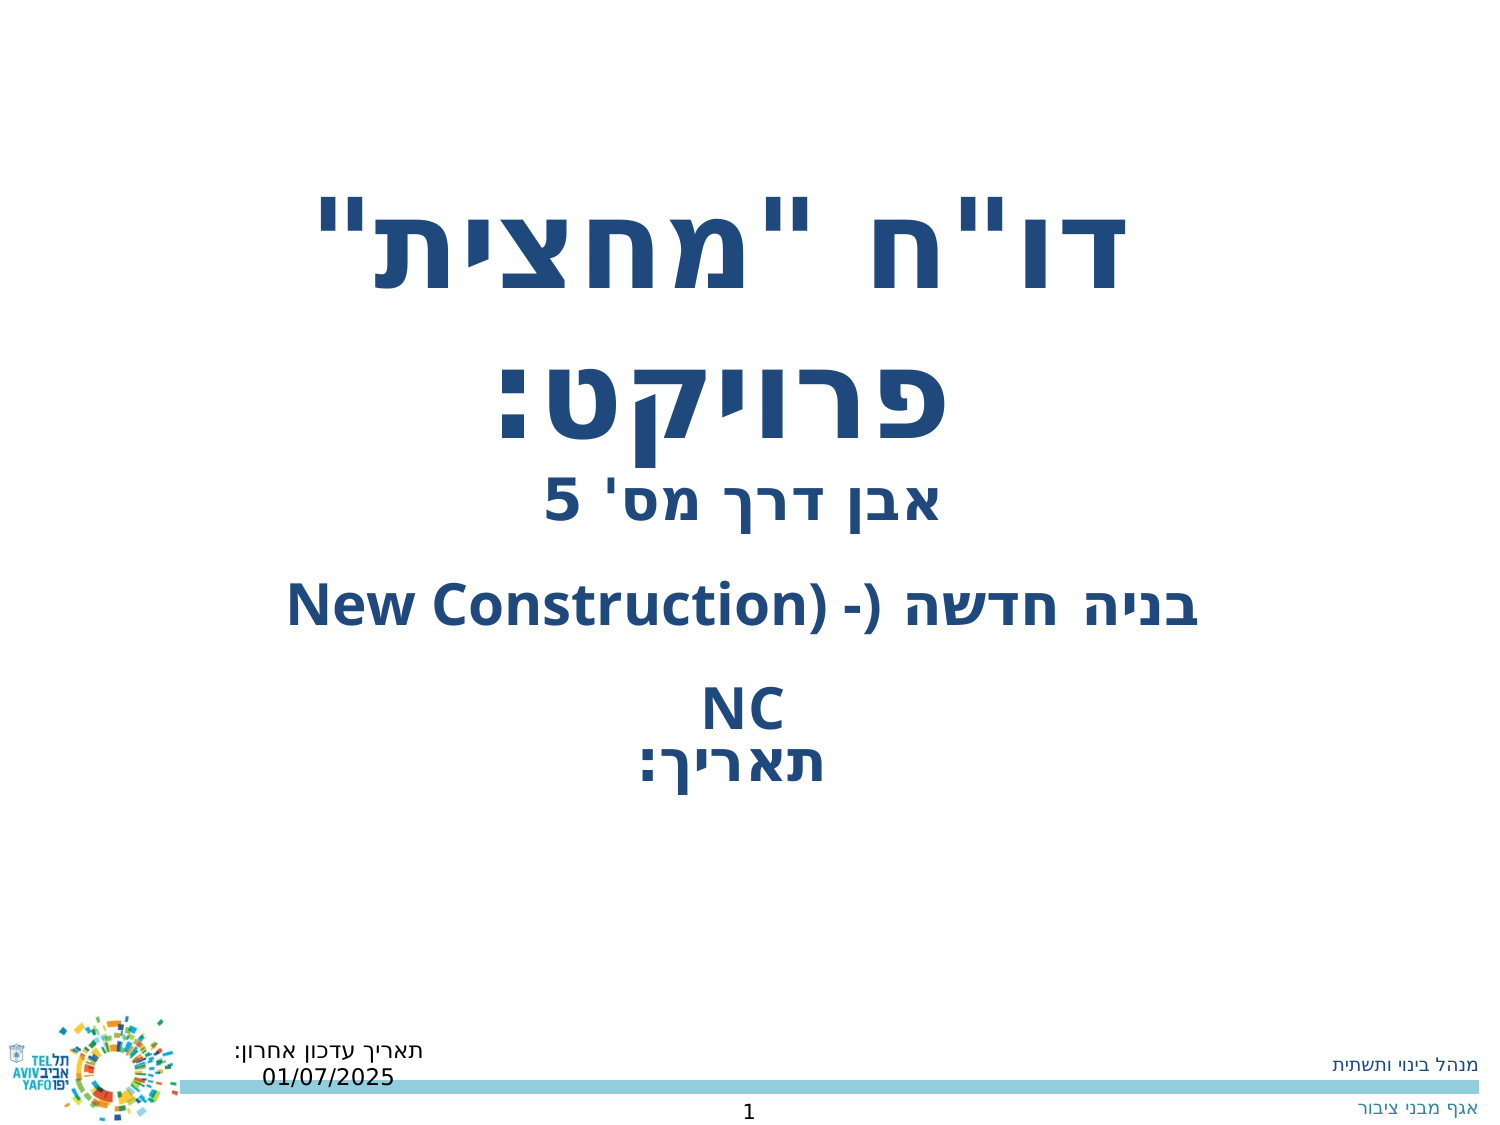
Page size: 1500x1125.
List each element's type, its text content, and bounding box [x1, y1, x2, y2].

text_box דו"ח "מחצית" פרויקט: [253, 160, 1187, 466]
text_box תאריך: [561, 706, 903, 811]
text_box תאריך עדכון אחרון: 01/07/2025 [157, 1046, 500, 1106]
picture [7, 1013, 180, 1123]
text_box אבן דרך מס' 5 בניה חדשה New Construction) -) NC [265, 549, 1221, 654]
